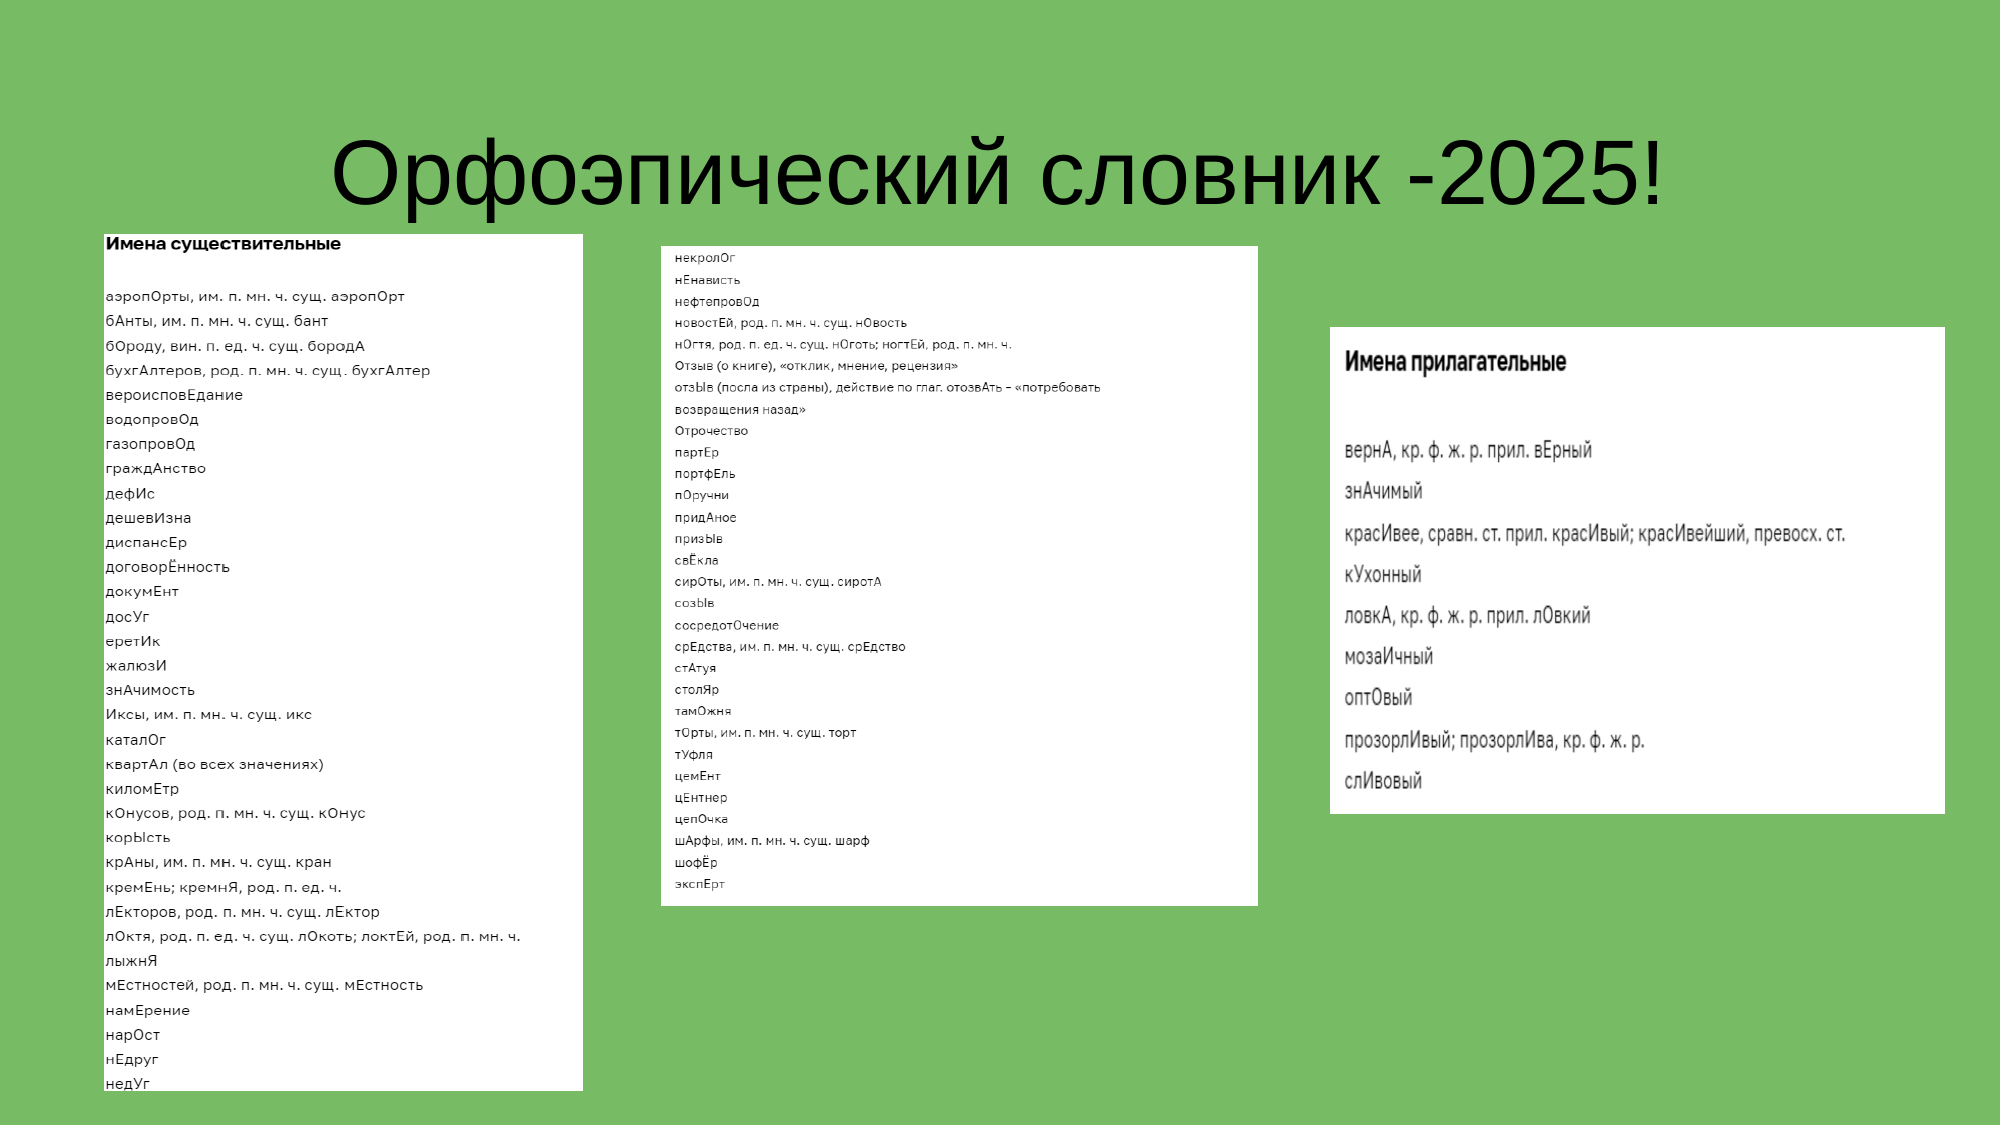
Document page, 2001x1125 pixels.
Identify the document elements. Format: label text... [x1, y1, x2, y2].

picture [1330, 327, 1945, 814]
picture [104, 234, 583, 1091]
picture [661, 246, 1258, 906]
title Орфоэпический словник -2025! [137, 59, 1862, 277]
